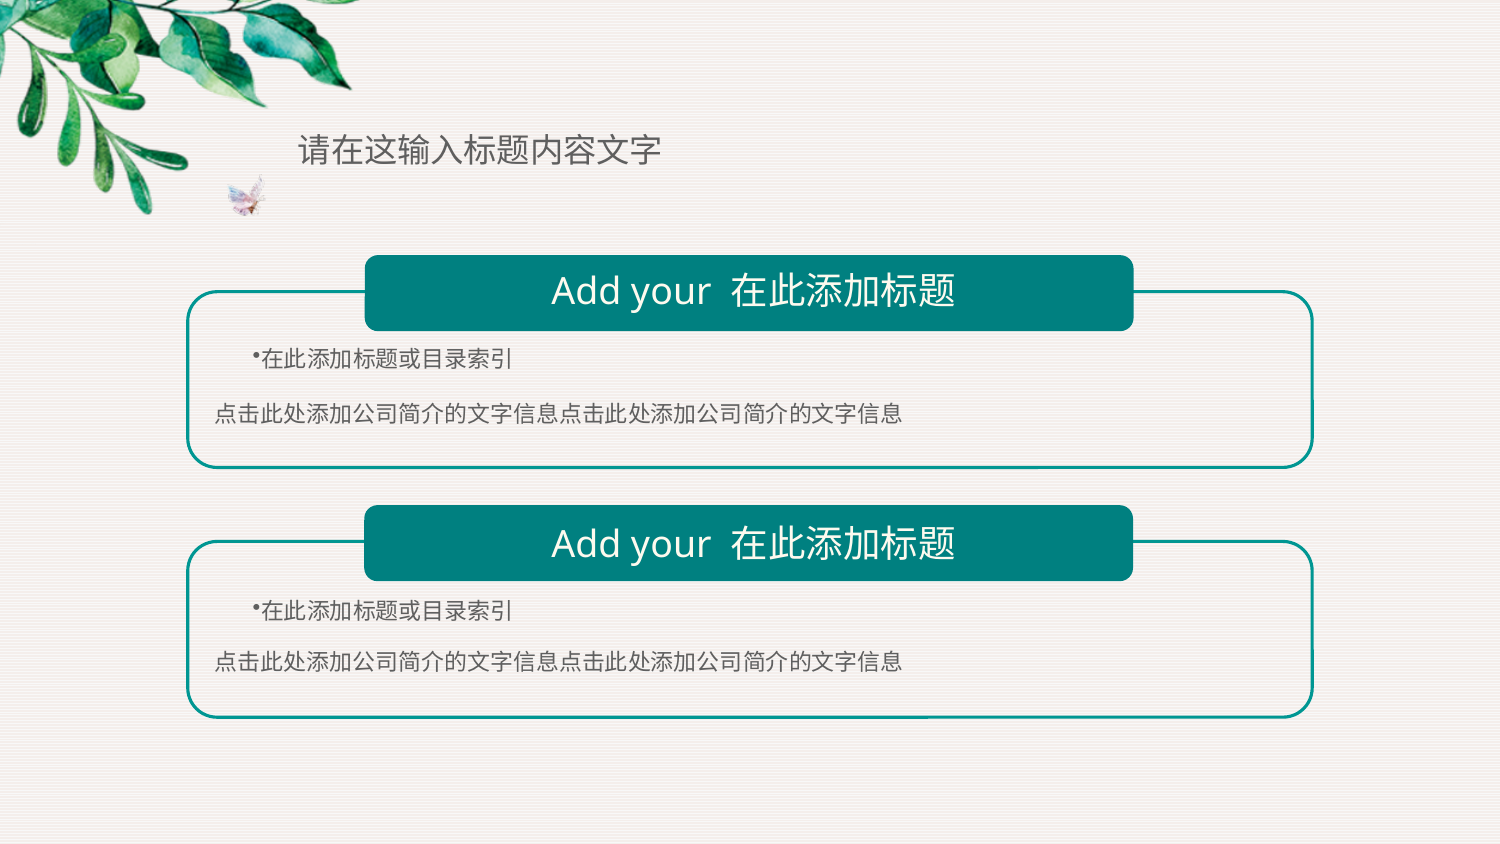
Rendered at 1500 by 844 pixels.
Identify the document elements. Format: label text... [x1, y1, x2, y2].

picture [0, 0, 385, 245]
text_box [187, 504, 1313, 718]
text_box 请在这输入标题内容文字 [427, 122, 918, 177]
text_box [187, 254, 1313, 468]
